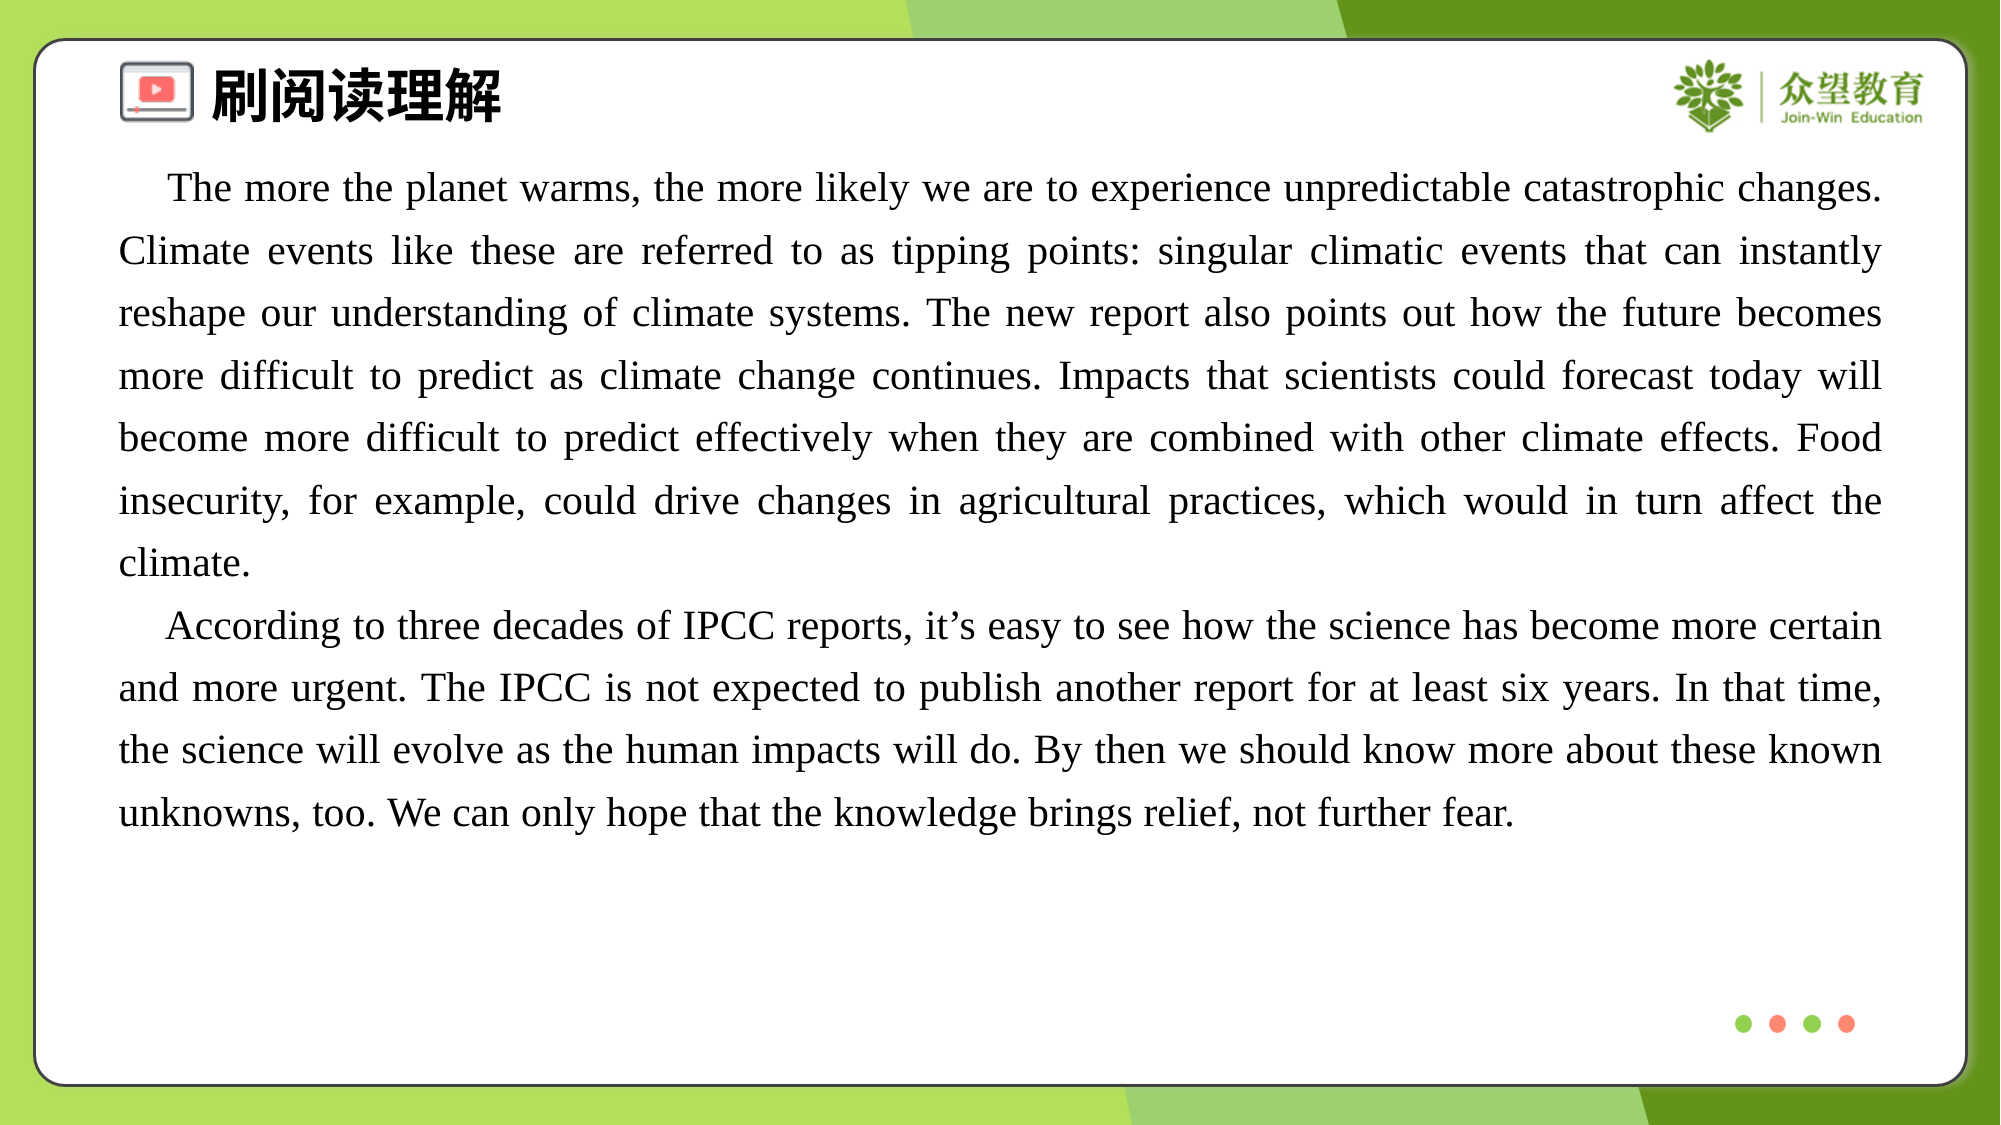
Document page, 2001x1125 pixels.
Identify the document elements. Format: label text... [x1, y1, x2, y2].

text_box The more the planet warms, the more likely we are to experience unpredictable catastrophic changes. Climate events like these are referred to as tipping points: singular climatic events that can instantly reshape our understanding of climate systems. The new report also points out how the future becomes more difficult to predict as climate change continues. Impacts that scientists could forecast today will become more difficult to predict effectively when they are combined with other climate effects. Food insecurity, for example, could drive changes in agricultural practices, which would in turn affect the climate. According to three decades of IPCC reports, it’s easy to see how the science has become more certain and more urgent. The IPCC is not expected to publish another report for at least six years. In that time, the science will evolve as the human impacts will do. By then we should know more about these known unknowns, too. We can only hope that the knowledge brings relief, not further fear. [118, 147, 1883, 893]
picture [0, 0, 2000, 1125]
